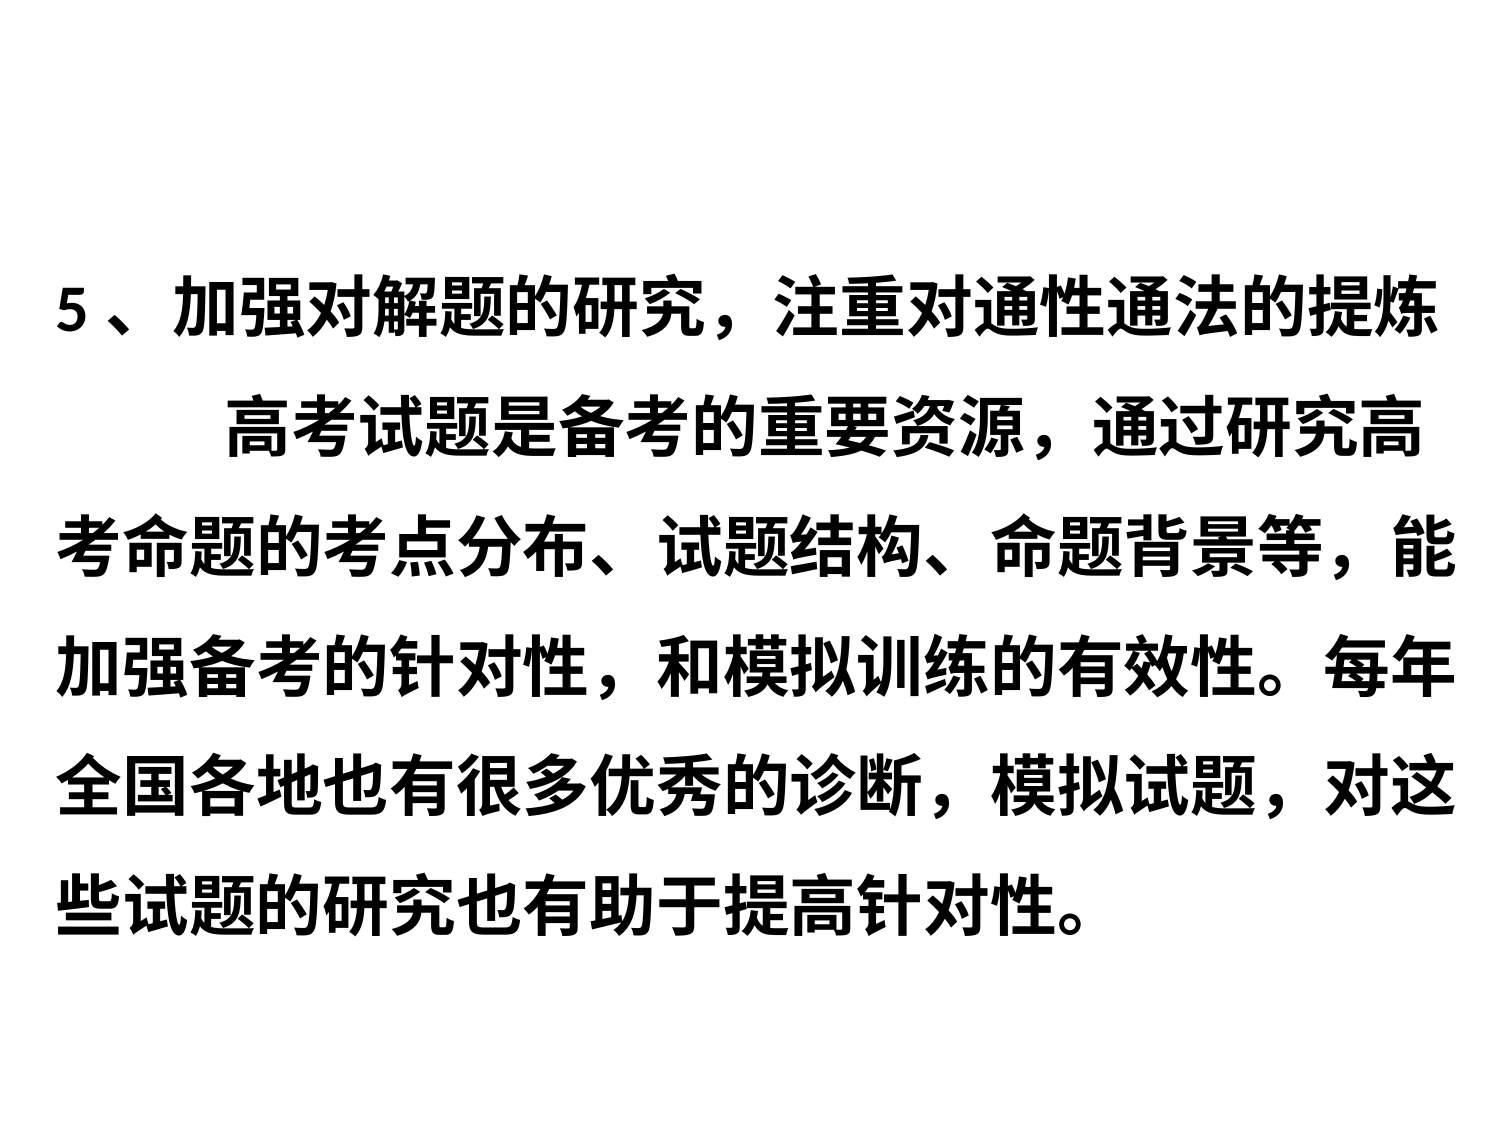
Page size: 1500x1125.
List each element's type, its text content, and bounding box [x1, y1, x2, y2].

text_box 5、加强对解题的研究，注重对通性通法的提炼 高考试题是备考的重要资源，通过研究高考命题的考点分布、试题结构、命题背景等，能加强备考的针对性，和模拟训练的有效性。每年全国各地也有很多优秀的诊断，模拟试题，对这些试题的研究也有助于提高针对性。 [41, 217, 1500, 952]
